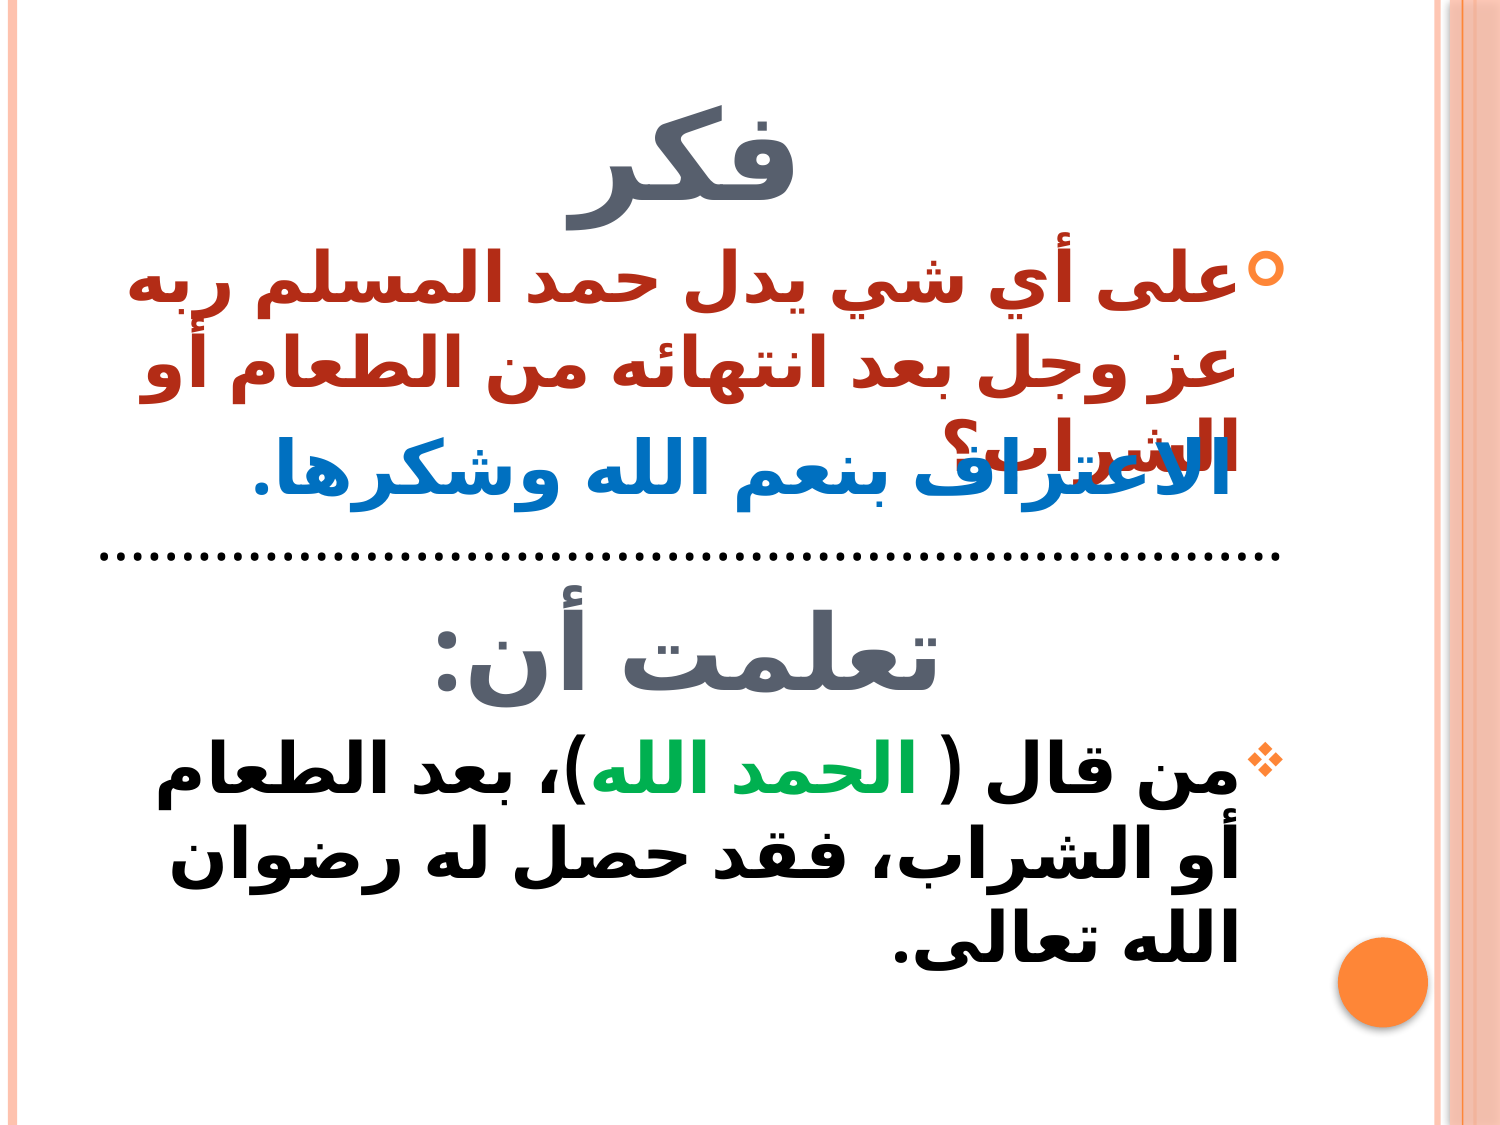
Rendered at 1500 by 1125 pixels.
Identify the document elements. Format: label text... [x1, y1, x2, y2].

title فكر [75, 45, 1300, 224]
text_box الاعتراف بنعم الله وشكرها. [212, 412, 1250, 518]
list على أي شي يدل حمد المسلم ربه عز وجل بعد انتهائه من الطعام أو الشراب؟ ....................................................................... تعلمت أن: من قال ( الحمد الله)، بعد الطعام أو الشراب، فقد حصل له رضوان الله تعالى. [75, 224, 1300, 1062]
